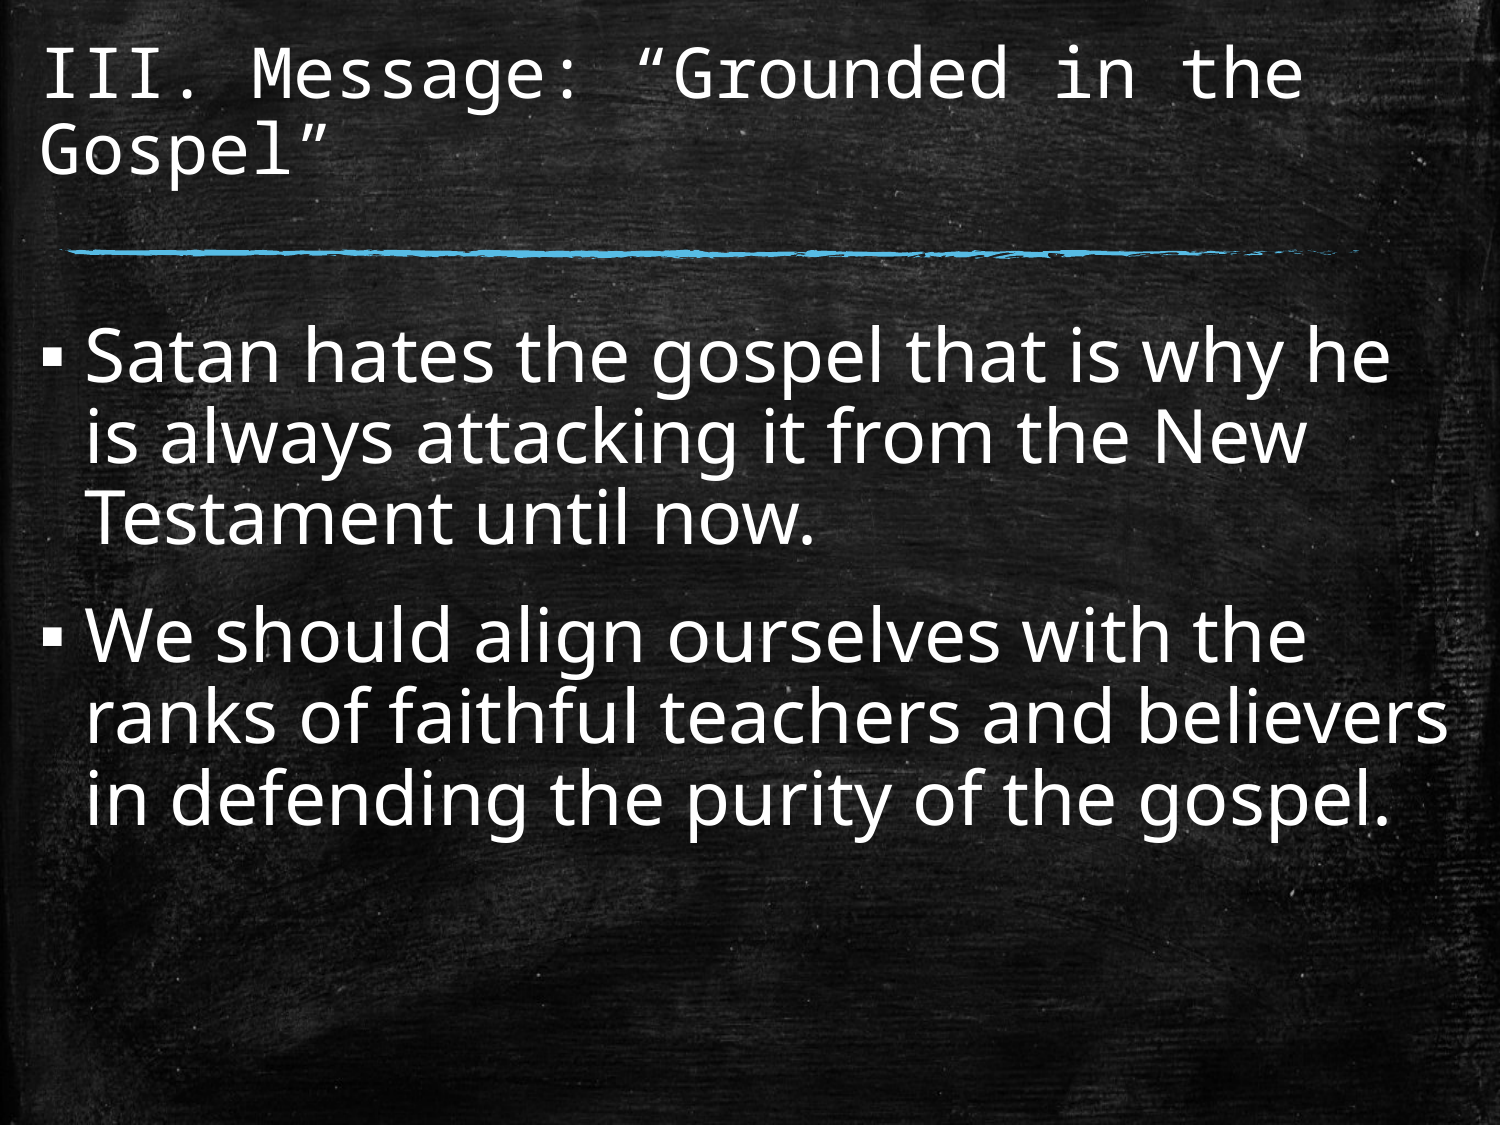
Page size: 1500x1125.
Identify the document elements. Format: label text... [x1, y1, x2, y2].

list Satan hates the gospel that is why he is always attacking it from the New Testament until now. We should align ourselves with the ranks of faithful teachers and believers in defending the purity of the gospel. [24, 310, 1475, 1096]
title III. Message: “Grounded in the Gospel” [24, 29, 1475, 198]
